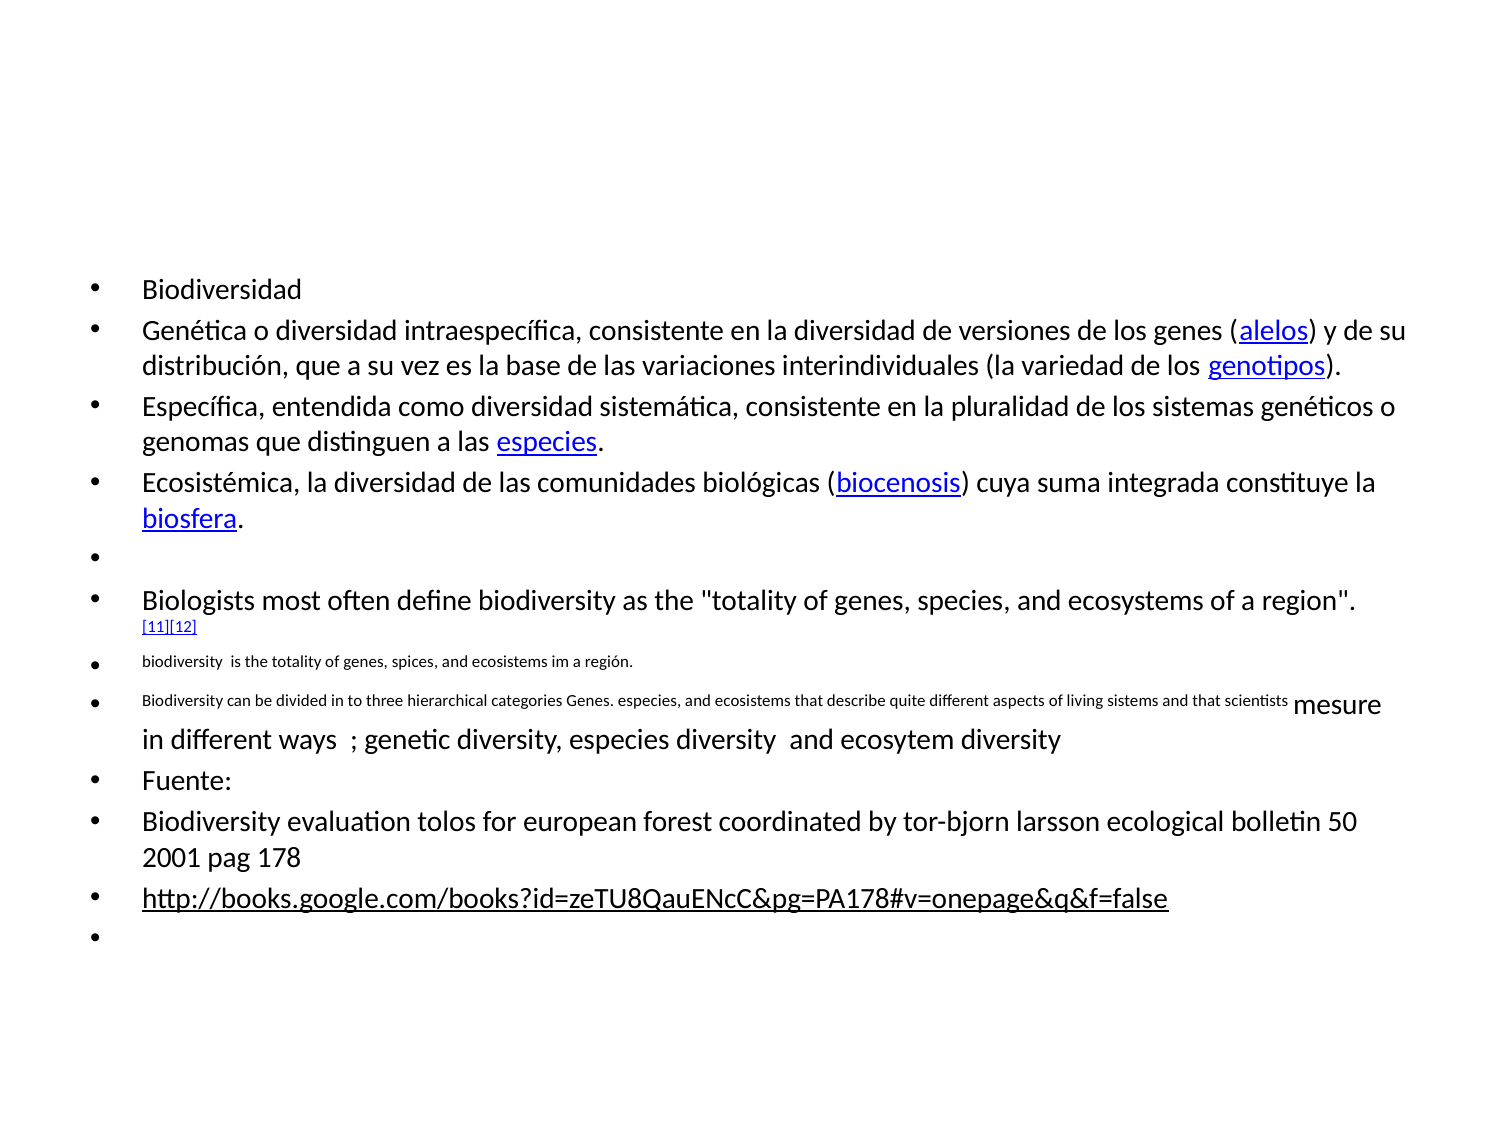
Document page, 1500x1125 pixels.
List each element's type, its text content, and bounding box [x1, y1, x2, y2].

list Biodiversidad Genética o diversidad intraespecífica, consistente en la diversidad de versiones de los genes (alelos) y de su distribución, que a su vez es la base de las variaciones interindividuales (la variedad de los genotipos). Específica, entendida como diversidad sistemática, consistente en la pluralidad de los sistemas genéticos o genomas que distinguen a las especies. Ecosistémica, la diversidad de las comunidades biológicas (biocenosis) cuya suma integrada constituye la biosfera. Biologists most often define biodiversity as the "totality of genes, species, and ecosystems of a region".[11][12] biodiversity is the totality of genes, spices, and ecosistems im a región. Biodiversity can be divided in to three hierarchical categories Genes. especies, and ecosistems that describe quite different aspects of living sistems and that scientists mesure in different ways ; genetic diversity, especies diversity and ecosytem diversity Fuente: Biodiversity evaluation tolos for european forest coordinated by tor-bjorn larsson ecological bolletin 50 2001 pag 178 http://books.google.com/books?id=zeTU8QauENcC&pg=PA178#v=onepage&q&f=false [75, 262, 1425, 1005]
